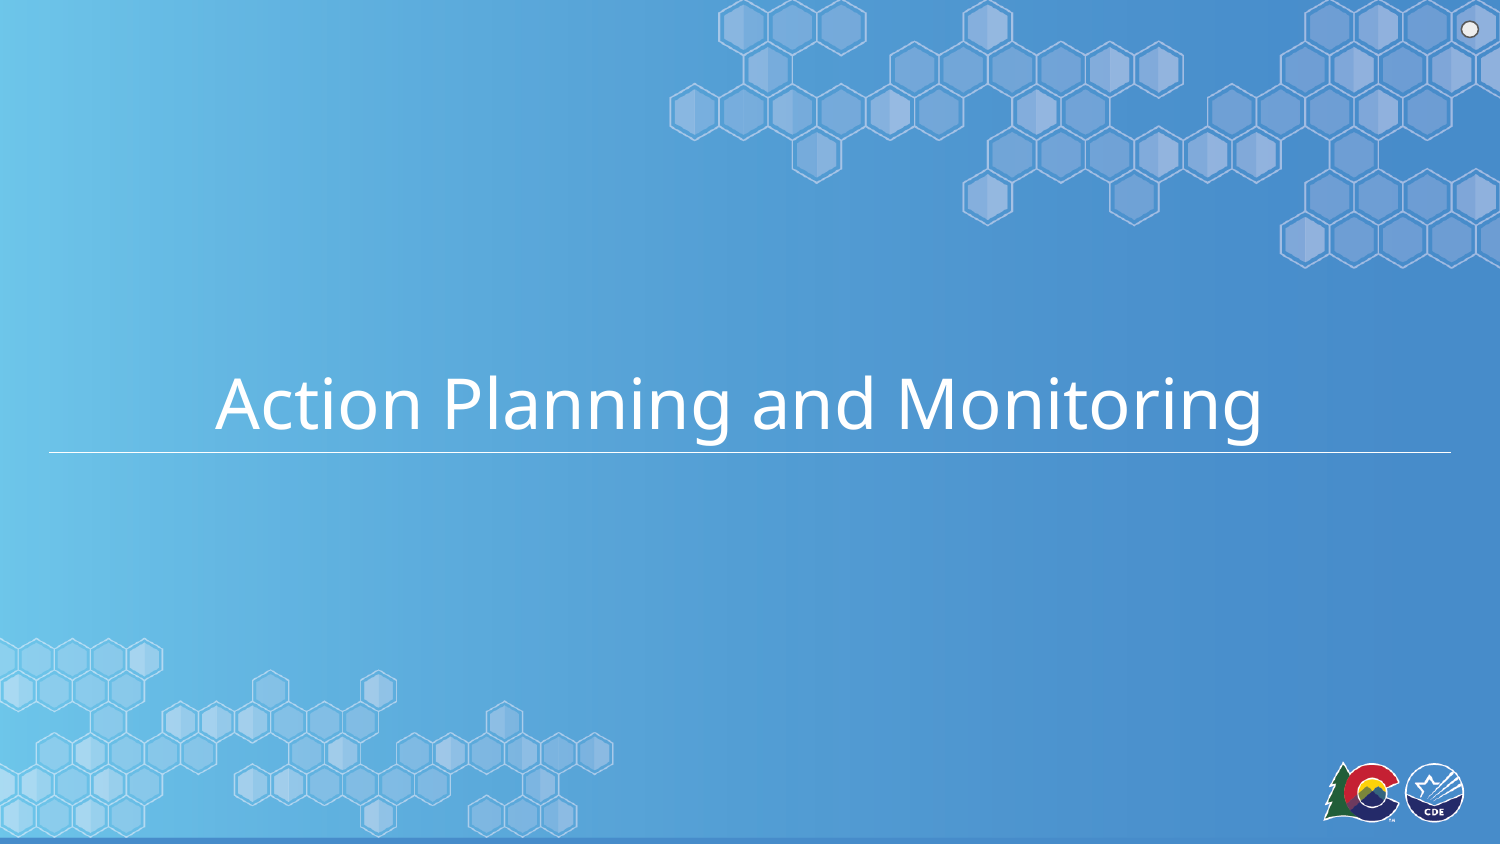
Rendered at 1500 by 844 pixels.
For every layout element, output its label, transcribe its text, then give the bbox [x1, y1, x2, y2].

text_box [1461, 21, 1479, 38]
picture [0, 0, 1500, 844]
title Action Planning and Monitoring [51, 122, 1449, 459]
